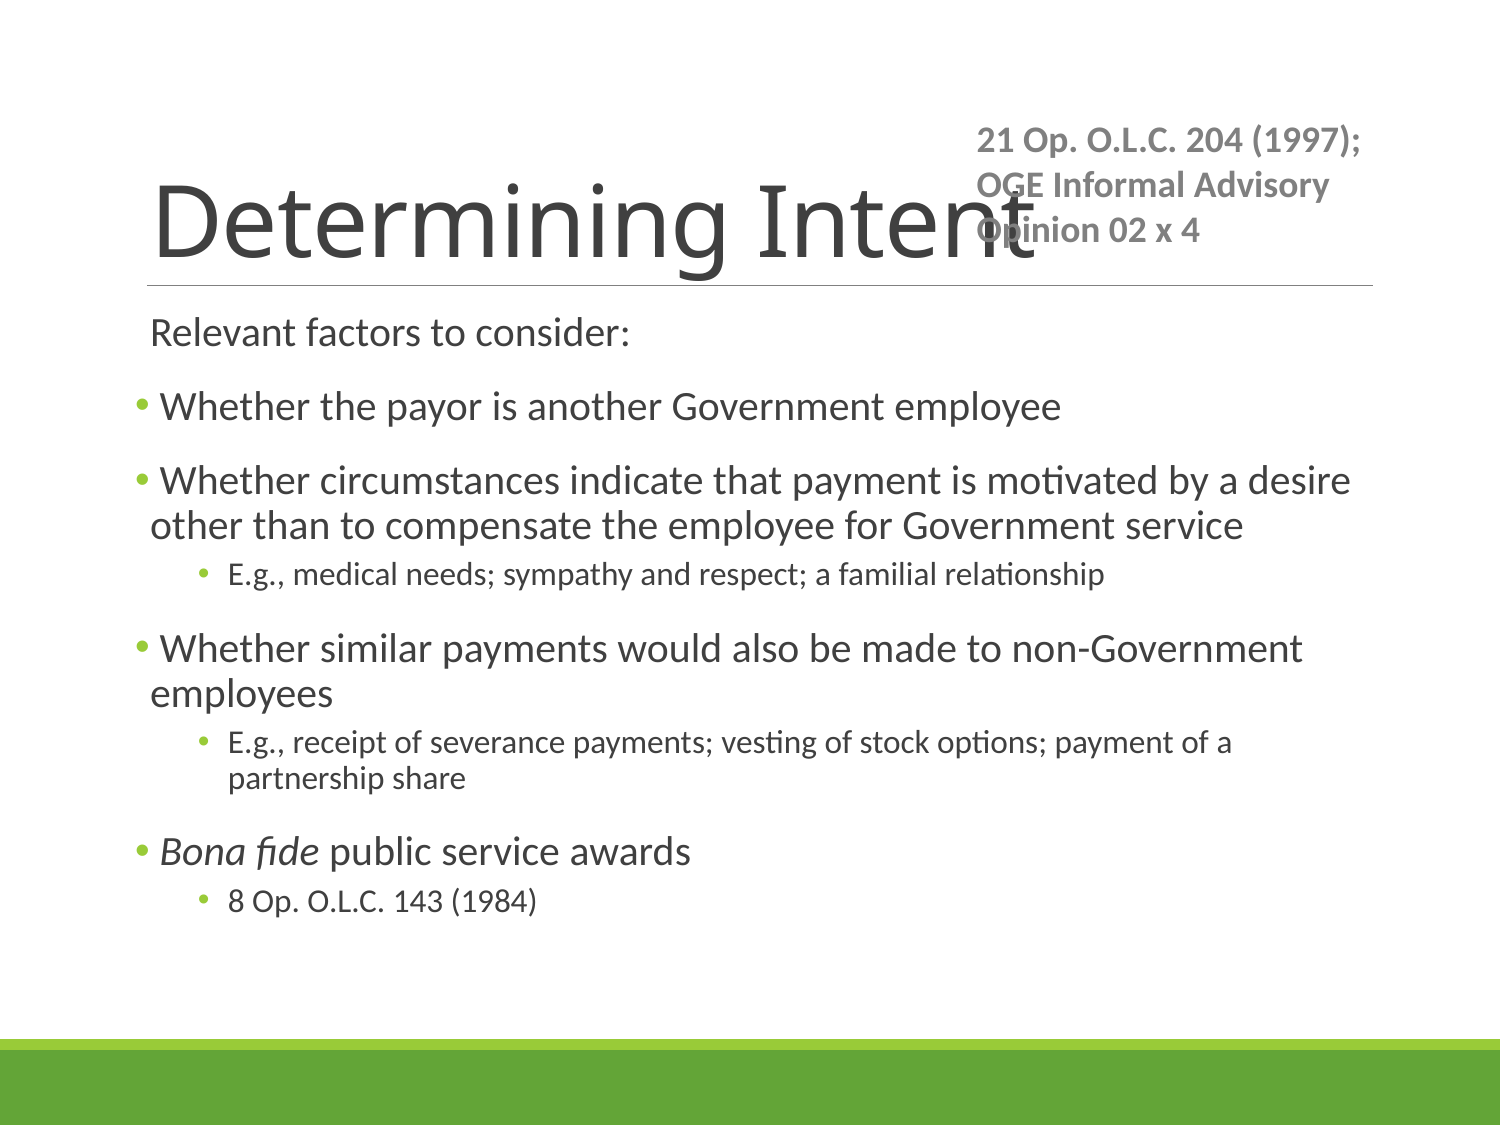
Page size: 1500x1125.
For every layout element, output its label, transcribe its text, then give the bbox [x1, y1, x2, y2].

list Relevant factors to consider: Whether the payor is another Government employee Whether circumstances indicate that payment is motivated by a desire other than to compensate the employee for Government service E.g., medical needs; sympathy and respect; a familial relationship Whether similar payments would also be made to non-Government employees E.g., receipt of severance payments; vesting of stock options; payment of a partnership share Bona fide public service awards 8 Op. O.L.C. 143 (1984) [135, 302, 1373, 963]
text_box 21 Op. O.L.C. 204 (1997); OGE Informal Advisory Opinion 02 x 4 [961, 107, 1453, 258]
title Determining Intent [135, 47, 1373, 285]
